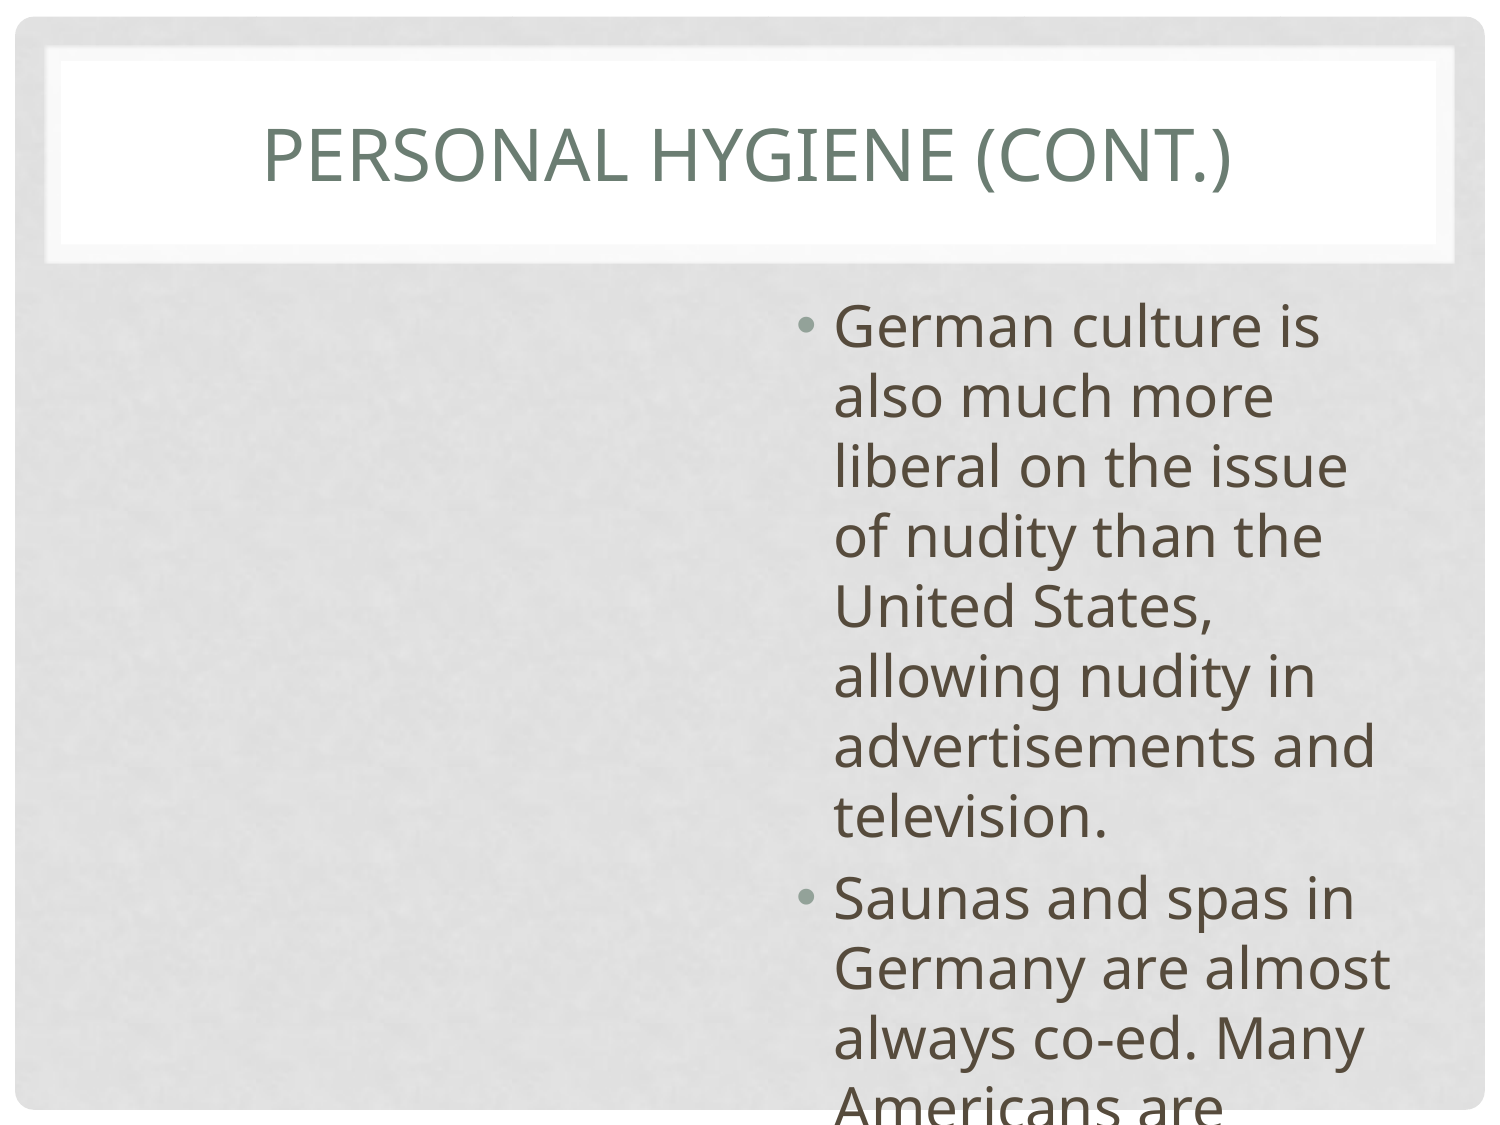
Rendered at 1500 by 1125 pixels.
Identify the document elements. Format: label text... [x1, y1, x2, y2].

title Personal Hygiene (cont.) [69, 66, 1425, 238]
list German culture is also much more liberal on the issue of nudity than the United States, allowing nudity in advertisements and television. Saunas and spas in Germany are almost always co-ed. Many Americans are disconcerted by the fact that everyone is often in the nude, while bathing suites are the norm in the United States. While many of the specialist doctors, like gynecologists, use paper robes in America, Germans prefer to remain in the nude, exposing their body to a less sterile environment. [762, 281, 1426, 1006]
